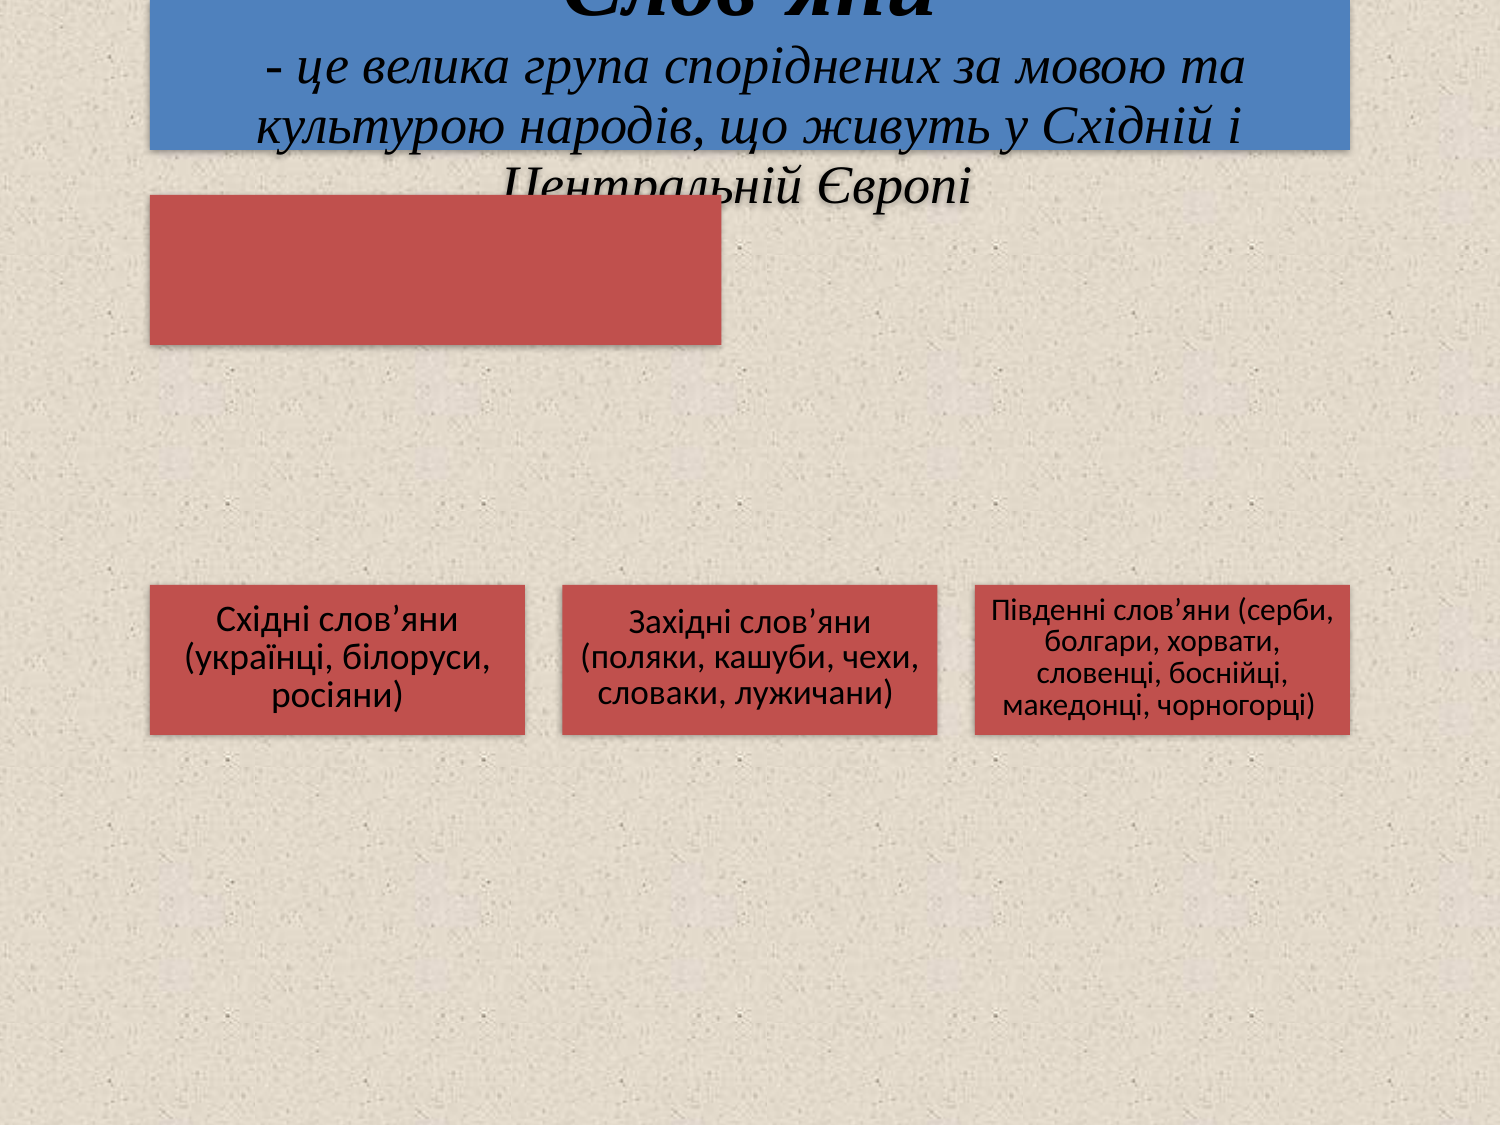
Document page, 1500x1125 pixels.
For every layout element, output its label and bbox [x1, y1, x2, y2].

text_box [0, 0, 1500, 1125]
